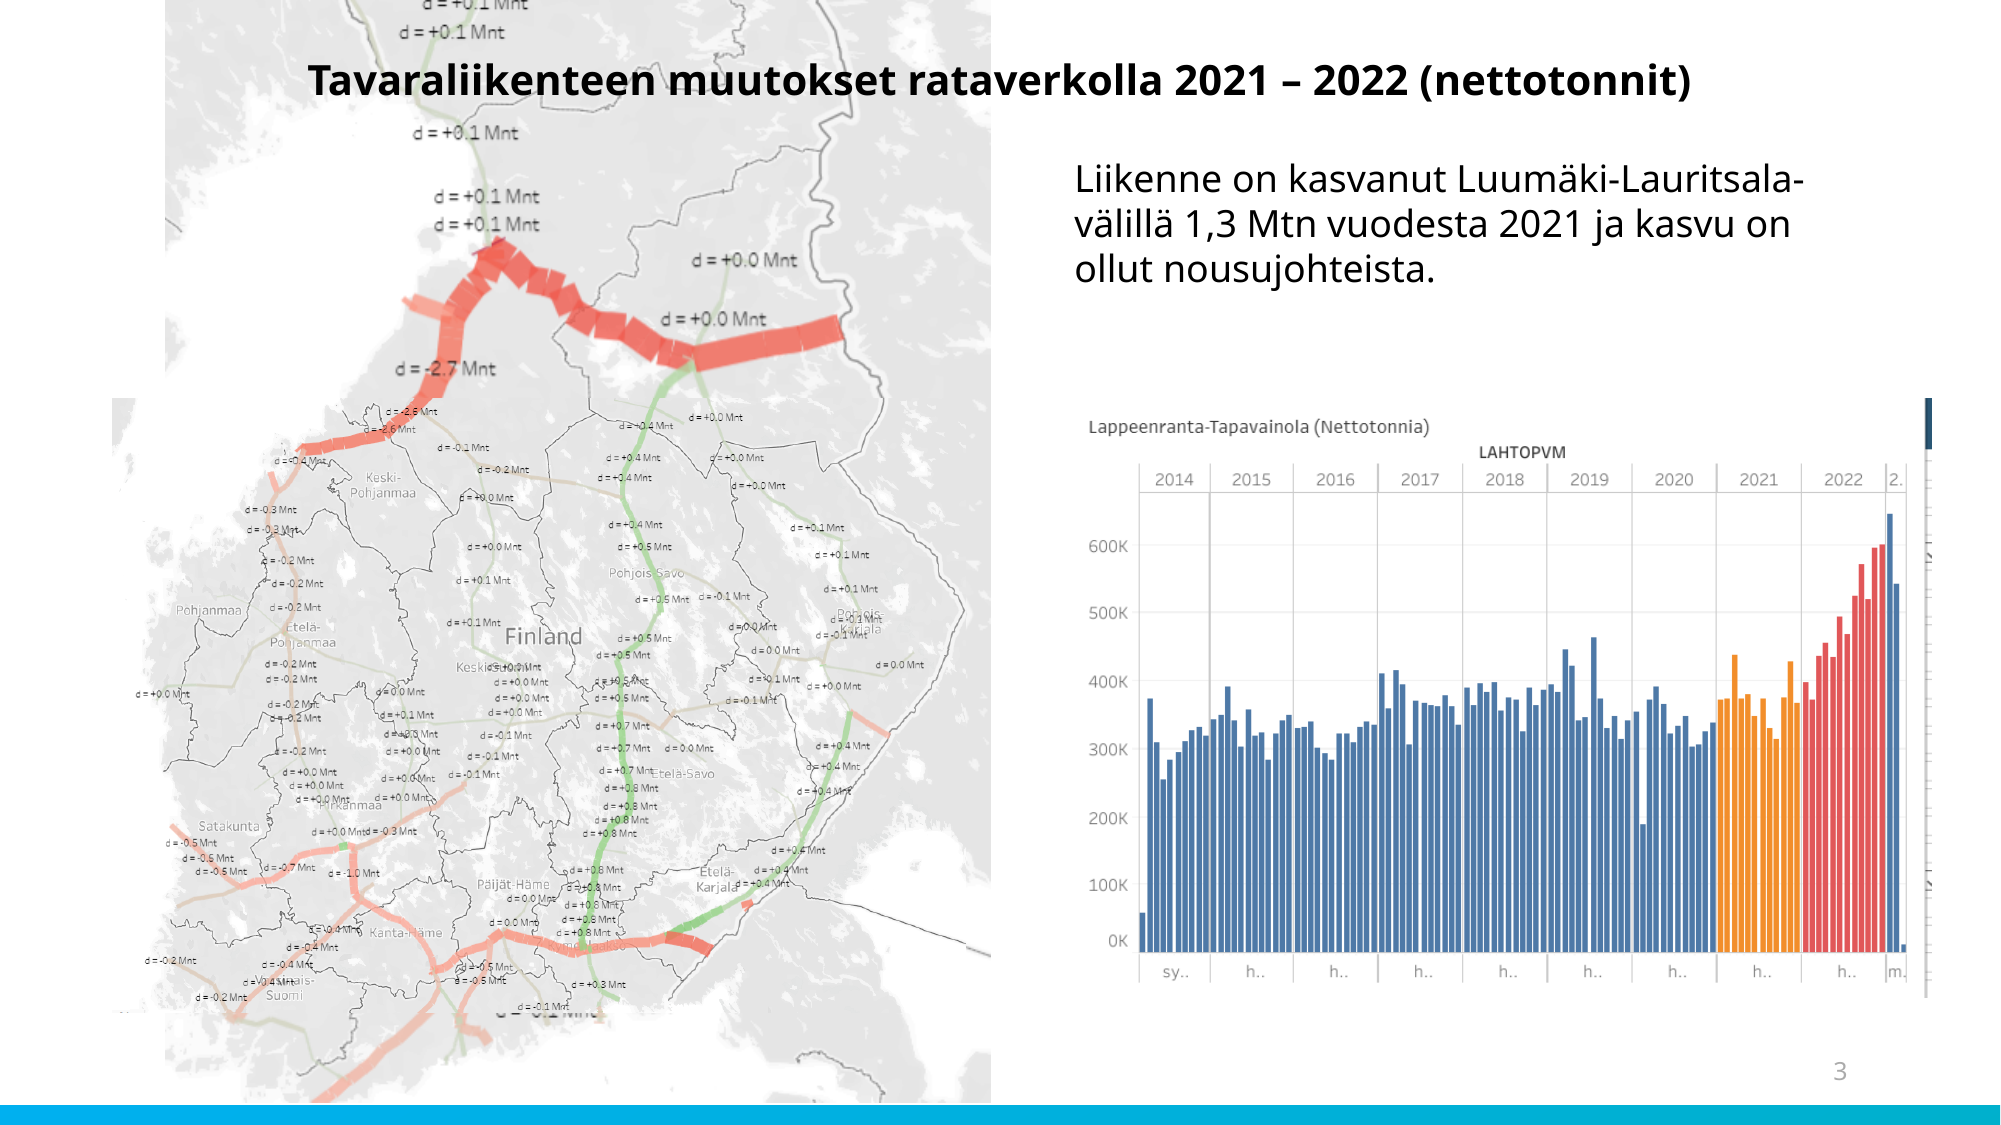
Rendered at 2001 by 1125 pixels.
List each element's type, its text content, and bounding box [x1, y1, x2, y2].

picture [1083, 398, 1932, 998]
slide_number 3 [1777, 1042, 1863, 1103]
text_box Liikenne on kasvanut Luumäki-Lauritsala-välillä 1,3 Mtn vuodesta 2021 ja kasvu on ollut nousujohteista. [1059, 148, 1885, 298]
text_box Tavaraliikenteen muutokset rataverkolla 2021 – 2022 (nettotonnit) [991, 46, 1708, 112]
picture [112, 0, 991, 1103]
